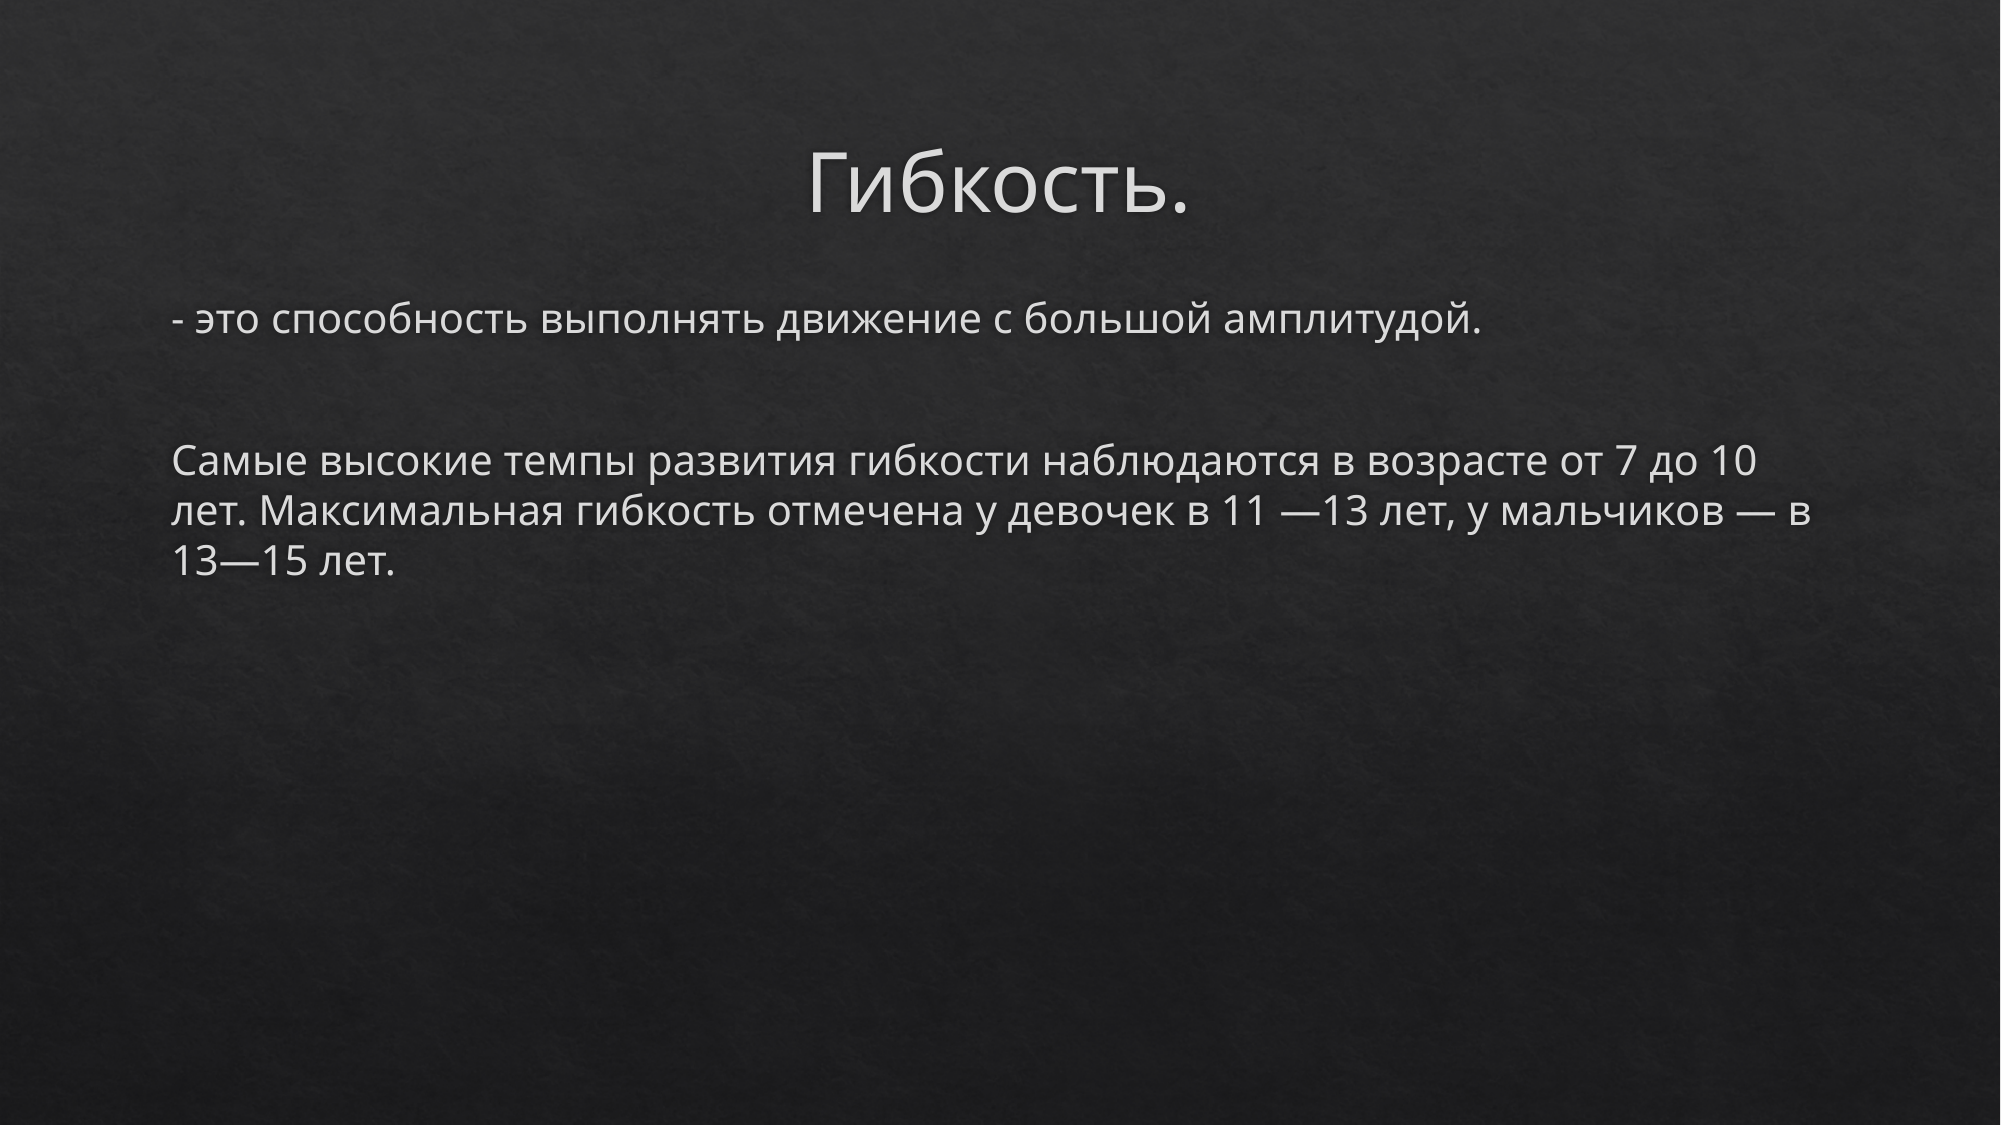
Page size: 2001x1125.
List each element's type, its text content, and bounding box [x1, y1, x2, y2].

list - это способность выполнять движение с большой амплитудой. Самые высокие темпы развития гибкости наблюдаются в воз­расте от 7 до 10 лет. Максимальная гибкость отмечена у девочек в 11 —13 лет, у мальчиков — в 13—15 лет. [149, 284, 1849, 950]
title Гибкость. [149, 99, 1849, 260]
